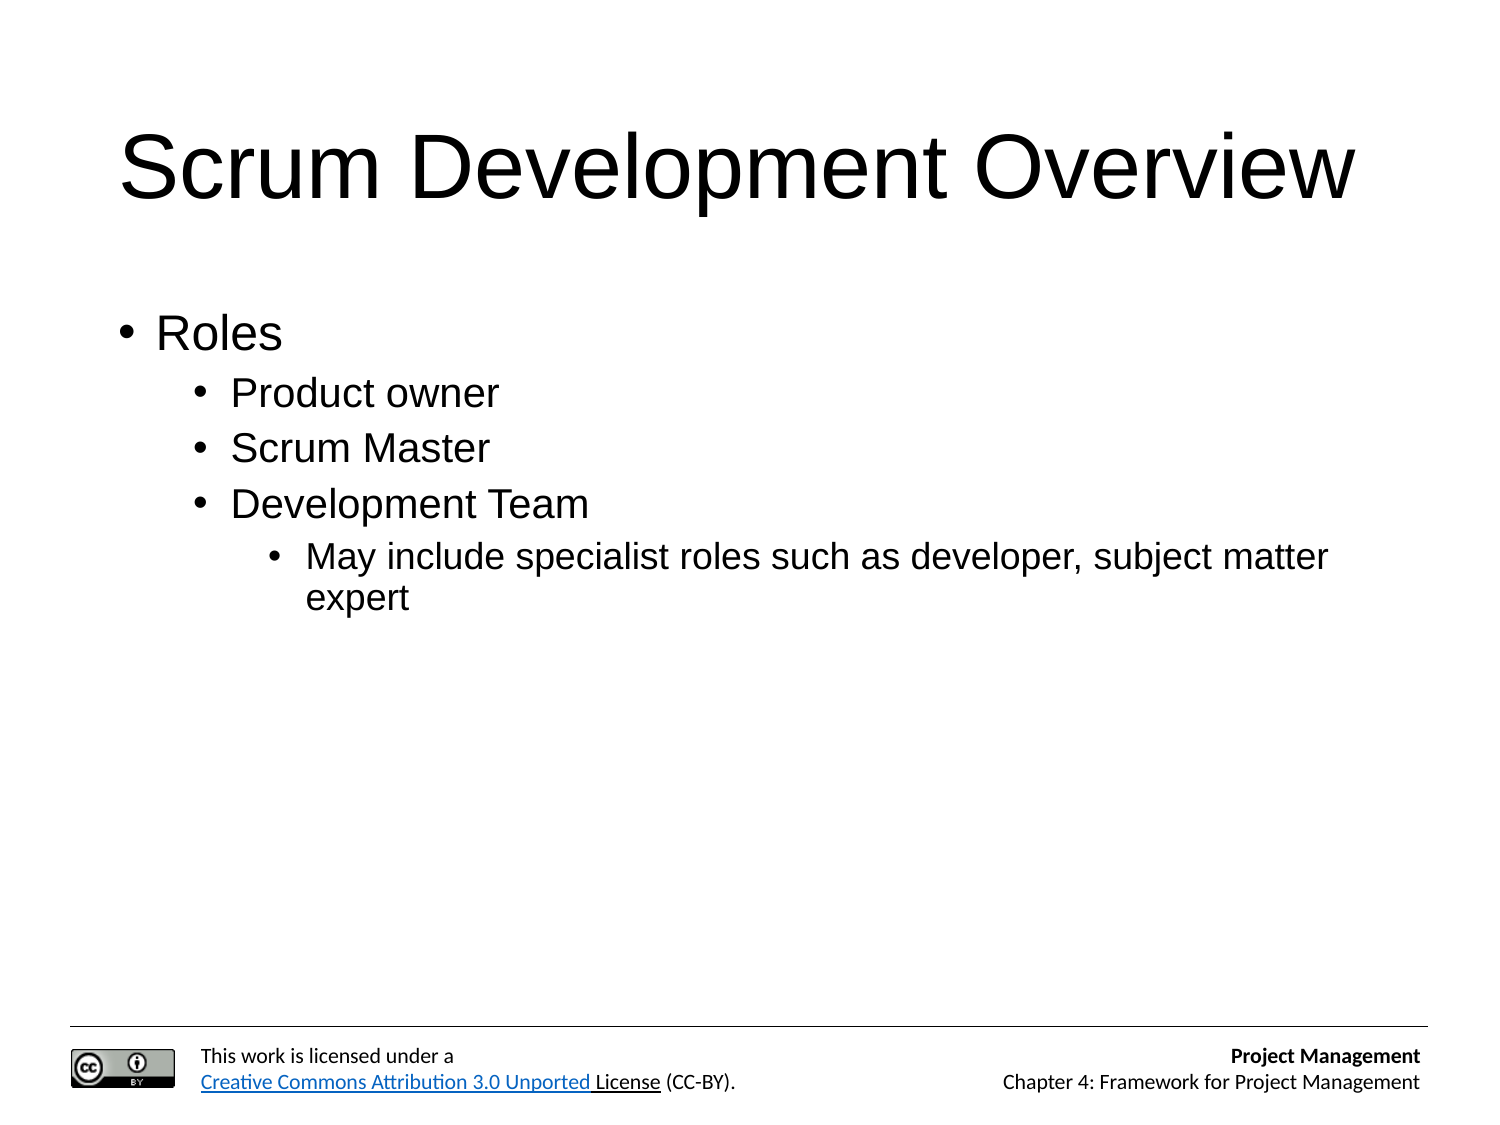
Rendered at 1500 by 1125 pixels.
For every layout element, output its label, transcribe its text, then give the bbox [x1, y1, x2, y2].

list Roles Product owner Scrum Master Development Team May include specialist roles such as developer, subject matter expert [103, 299, 1397, 1014]
picture [71, 1049, 175, 1088]
title Scrum Development Overview [103, 59, 1397, 278]
